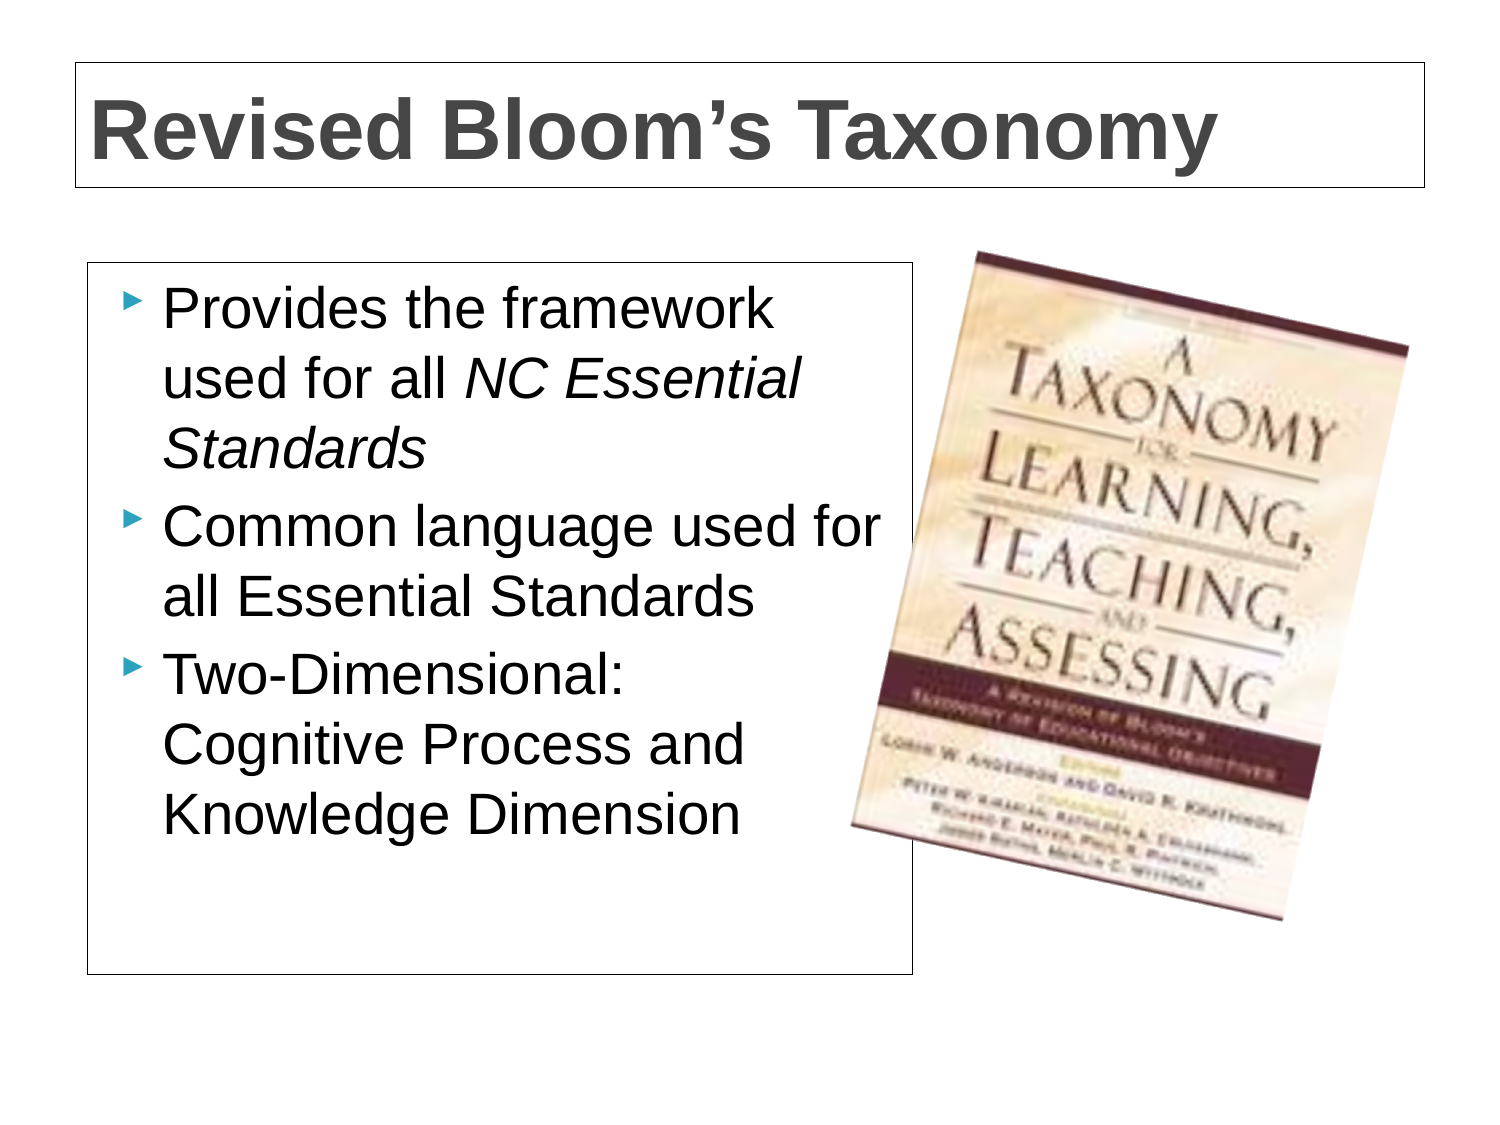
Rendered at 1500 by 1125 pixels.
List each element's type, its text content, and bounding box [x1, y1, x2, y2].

list Provides the framework used for all NC Essential Standards Common language used for all Essential Standards Two-Dimensional: Cognitive Process and Knowledge Dimension [87, 262, 913, 975]
title Revised Bloom’s Taxonomy [75, 62, 1425, 188]
picture [852, 252, 1408, 920]
